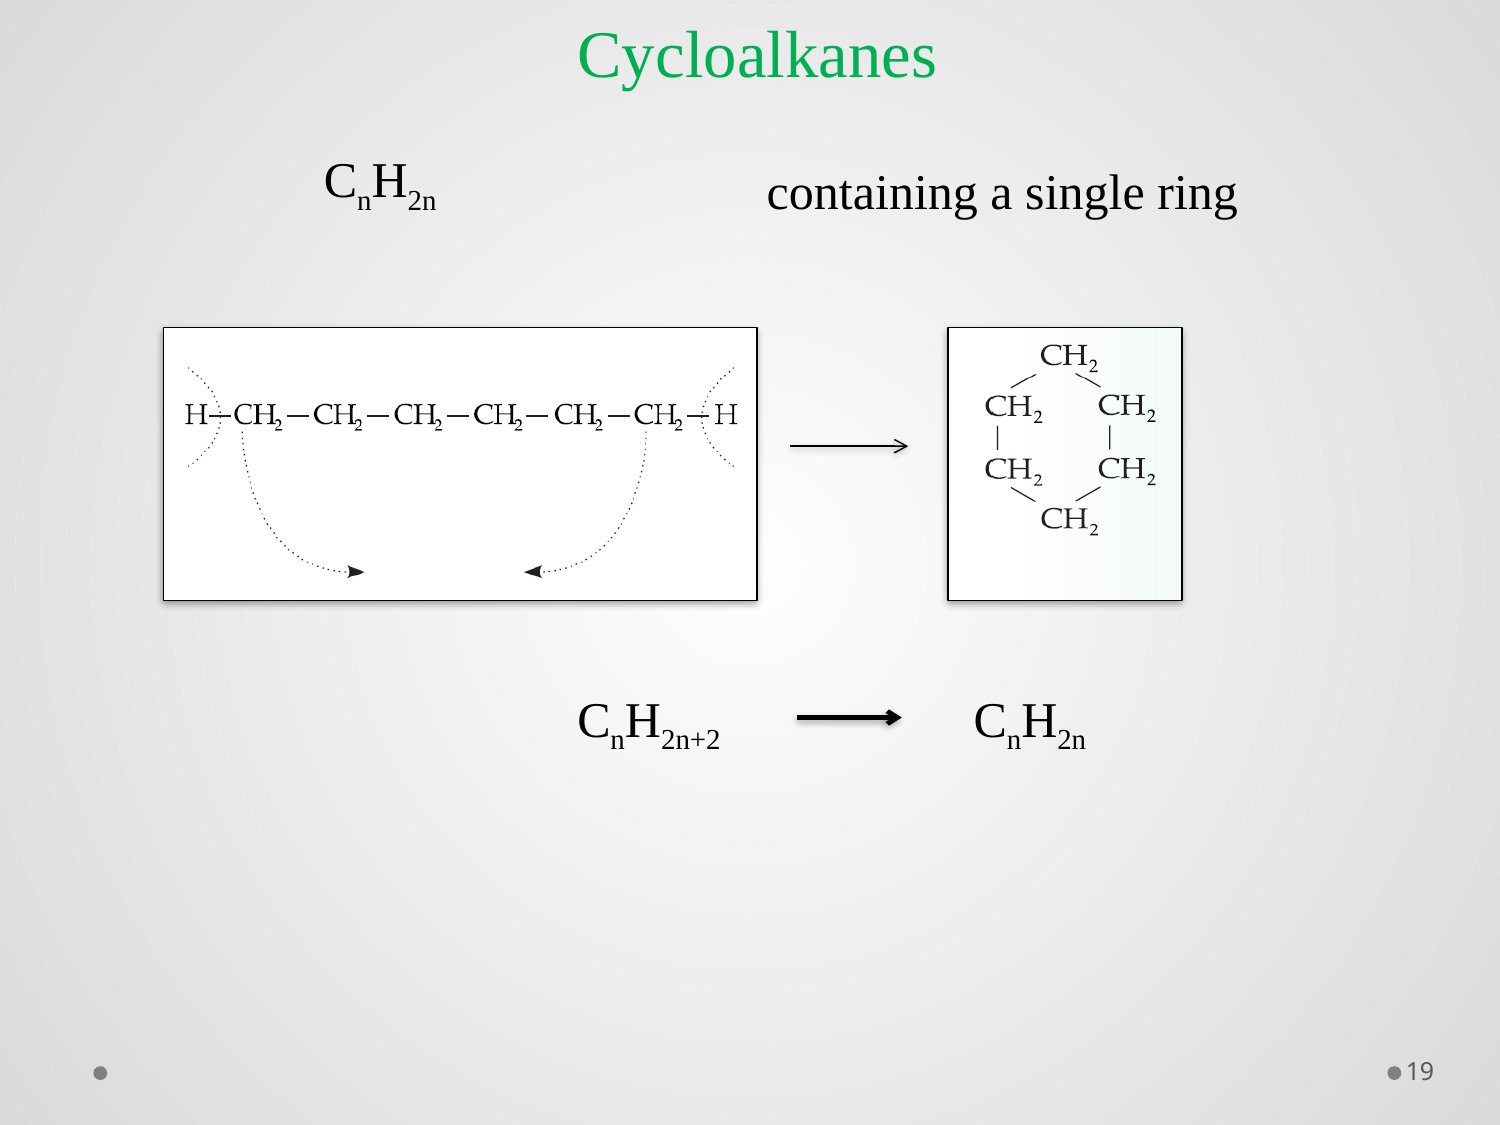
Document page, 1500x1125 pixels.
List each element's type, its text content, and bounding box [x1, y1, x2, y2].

text_box CnH2n [308, 140, 452, 224]
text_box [562, 679, 1106, 756]
slide_number 19 [1401, 1042, 1494, 1103]
text_box containing a single ring [751, 152, 1254, 228]
text_box Cycloalkanes [562, 3, 953, 99]
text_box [163, 327, 1182, 600]
